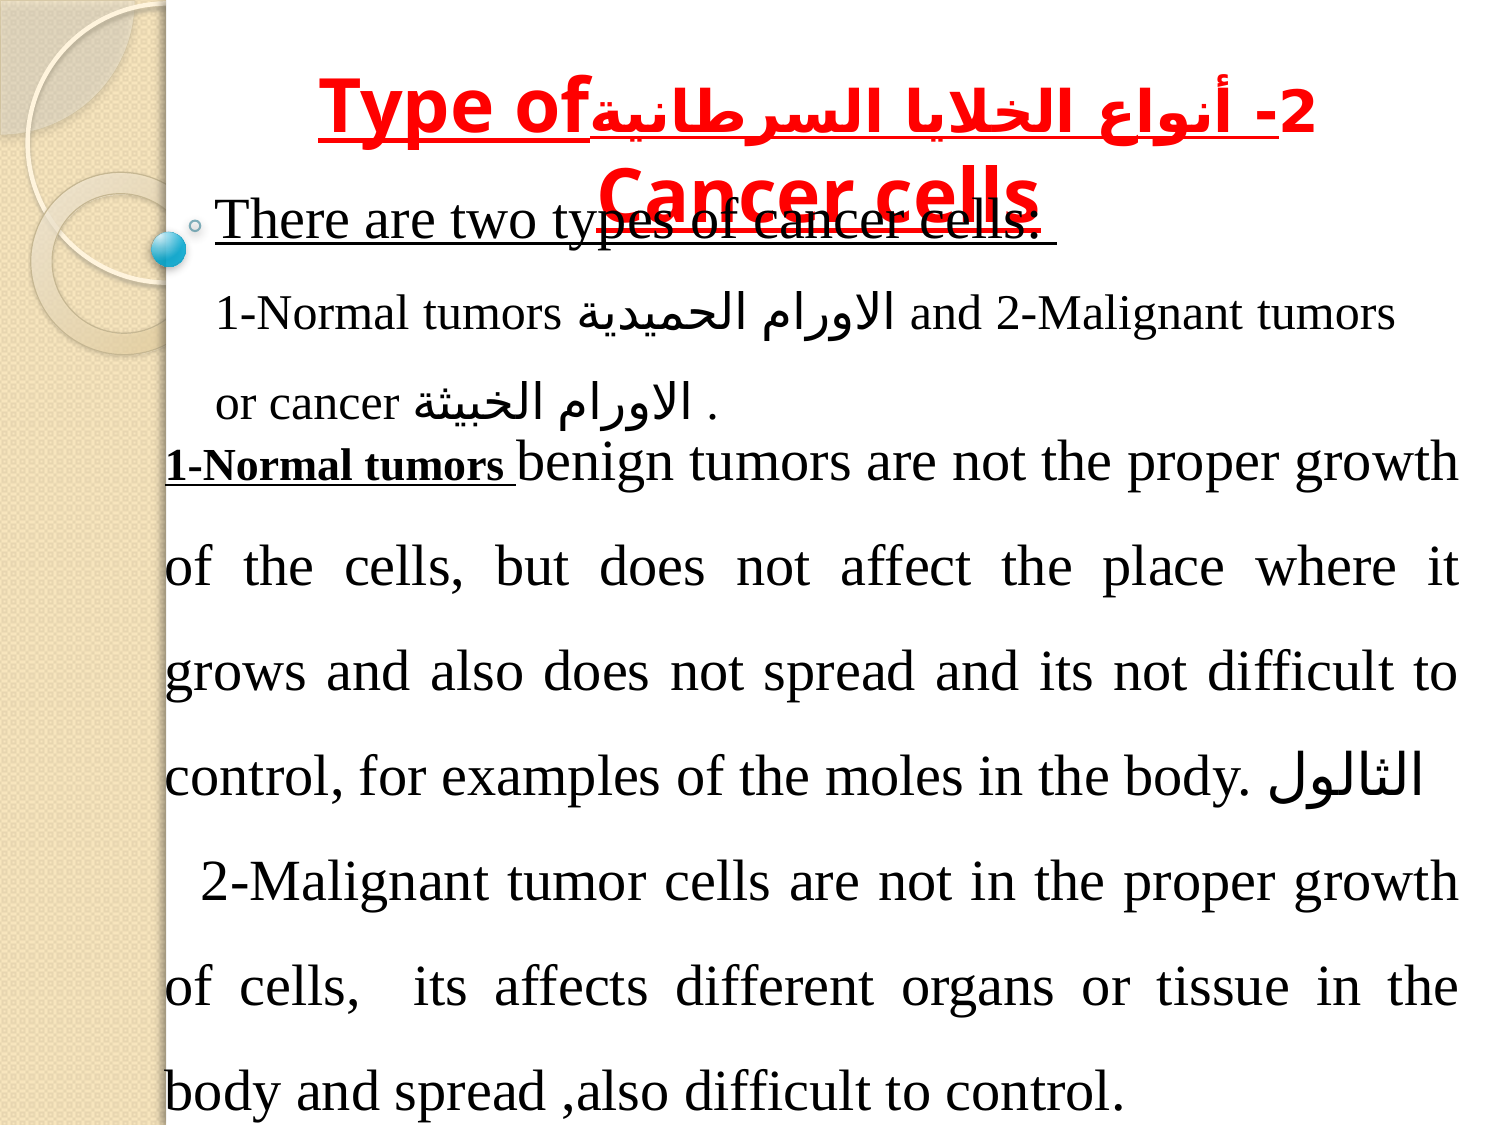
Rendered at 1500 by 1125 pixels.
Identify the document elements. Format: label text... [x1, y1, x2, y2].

text_box 1-Normal tumors benign tumors are not the proper growth of the cells, but does not affect the place where it grows and also does not spread and its not difficult to control, for examples of the moles in the body. الثالول 2-Malignant tumor cells are not in the proper growth of cells, its affects different organs or tissue in the body and spread ,also difficult to control. [150, 380, 1475, 1125]
text_box There are two types of cancer cells: 1-Normal tumors الاورام الحميدية and 2-Malignant tumors or cancer الاورام الخبيثة . [199, 137, 1413, 380]
text_box 2- أنواع الخلايا السرطانيةType of Cancer cells [174, 49, 1463, 245]
